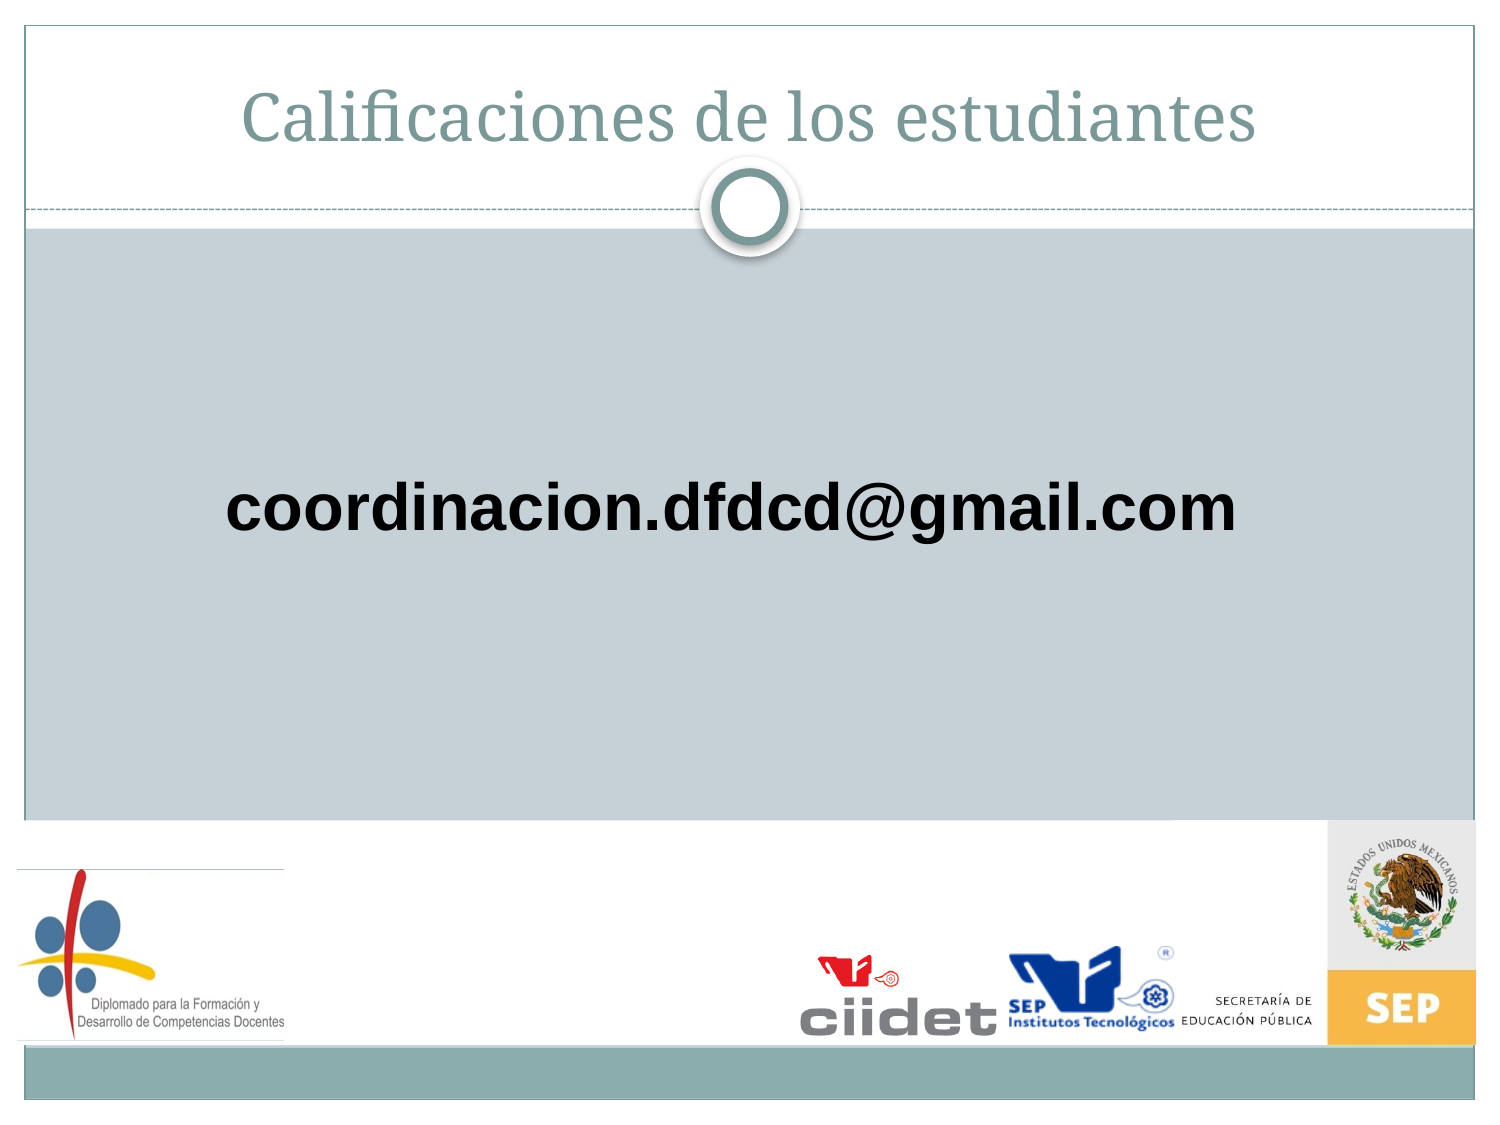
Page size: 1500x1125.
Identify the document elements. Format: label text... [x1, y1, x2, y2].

picture [17, 869, 284, 1041]
title Calificaciones de los estudiantes [49, 37, 1450, 163]
text_box coordinacion.dfdcd@gmail.com [159, 456, 1306, 551]
picture [1009, 820, 1477, 1045]
